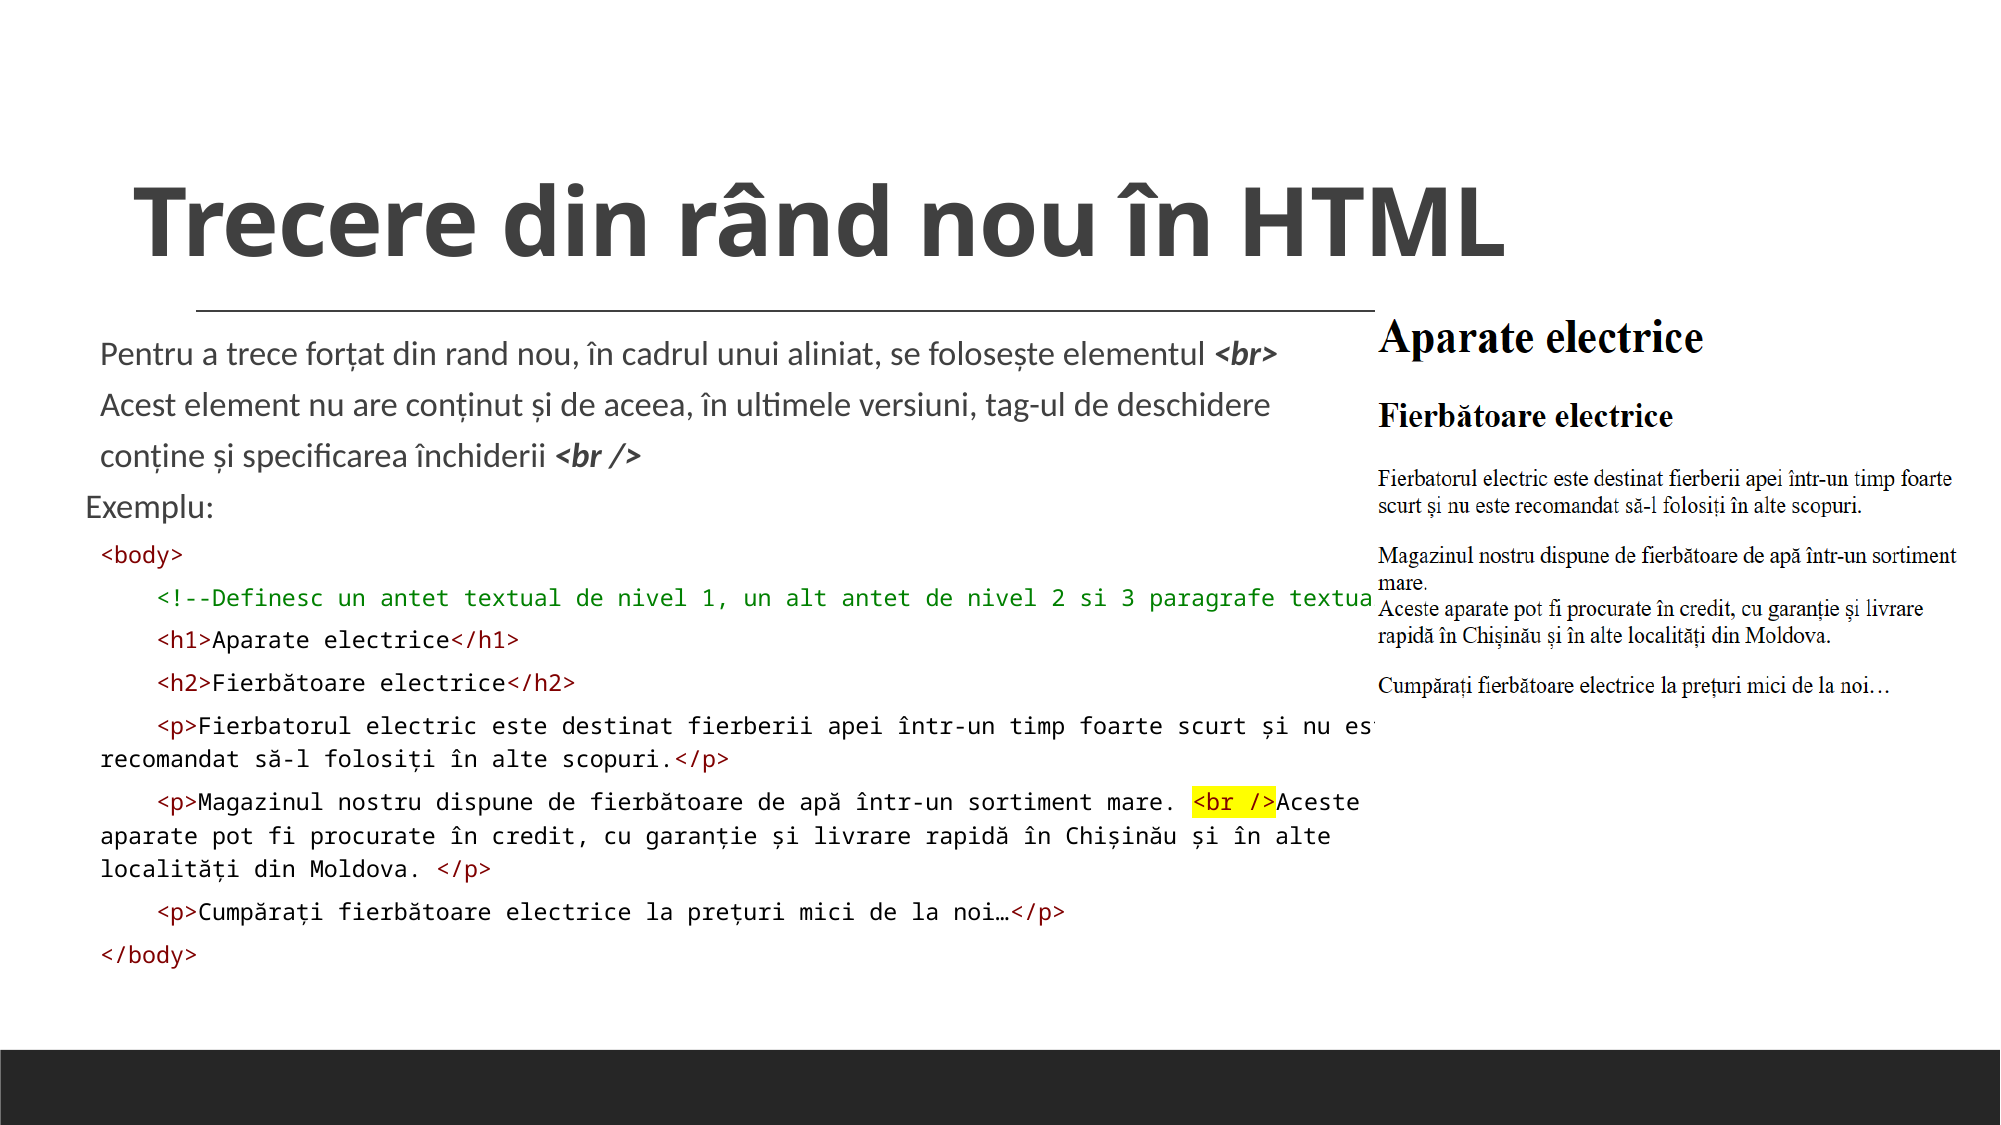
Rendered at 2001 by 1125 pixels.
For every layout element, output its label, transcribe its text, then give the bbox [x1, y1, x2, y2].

picture [1375, 284, 1983, 750]
list Pentru a trece forţat din rand nou, în cadrul unui aliniat, se foloseşte elementul <br> Acest element nu are conţinut şi de aceea, în ultimele versiuni, tag-ul de deschidere conţine şi specificarea închiderii <br /> Exemplu: <body> <!--Definesc un antet textual de nivel 1, un alt antet de nivel 2 si 3 paragrafe textuale--> <h1>Aparate electrice</h1> <h2>Fierbătoare electrice</h2> <p>Fierbatorul electric este destinat fierberii apei într-un timp foarte scurt și nu este recomandat să-l folosiți în alte scopuri.</p> <p>Magazinul nostru dispune de fierbătoare de apă într-un sortiment mare. <br />Aceste aparate pot fi procurate în credit, cu garanție și livrare rapidă în Chișinău și în alte localități din Moldova. </p> <p>Cumpărați fierbătoare electrice la prețuri mici de la noi…</p> </body> [85, 314, 1465, 1028]
title Trecere din rând nou în HTML [117, 47, 1830, 285]
